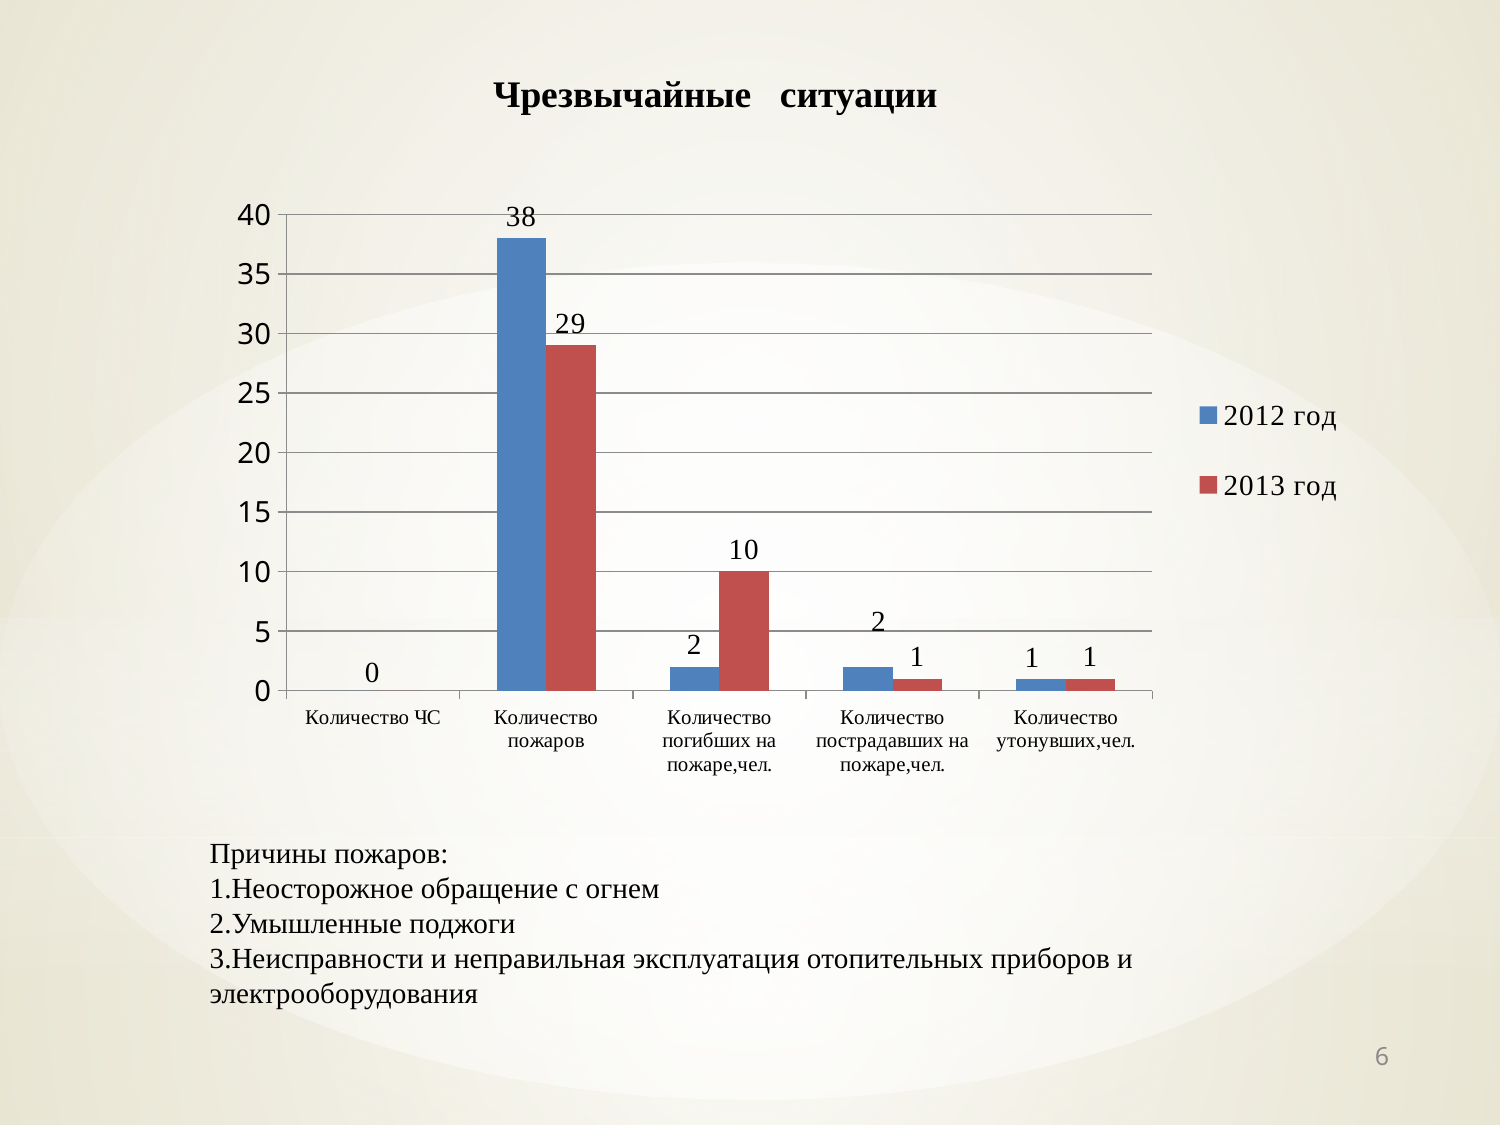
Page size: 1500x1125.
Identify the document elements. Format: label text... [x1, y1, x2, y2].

text_box Причины пожаров: 1.Неосторожное обращение с огнем 2.Умышленные поджоги 3.Неисправности и неправильная эксплуатация отопительных приборов и электрооборудования [194, 826, 1412, 1017]
slide_number 6 [1328, 1027, 1436, 1088]
chart [199, 187, 1351, 801]
text_box Чрезвычайные ситуации [478, 62, 1152, 123]
